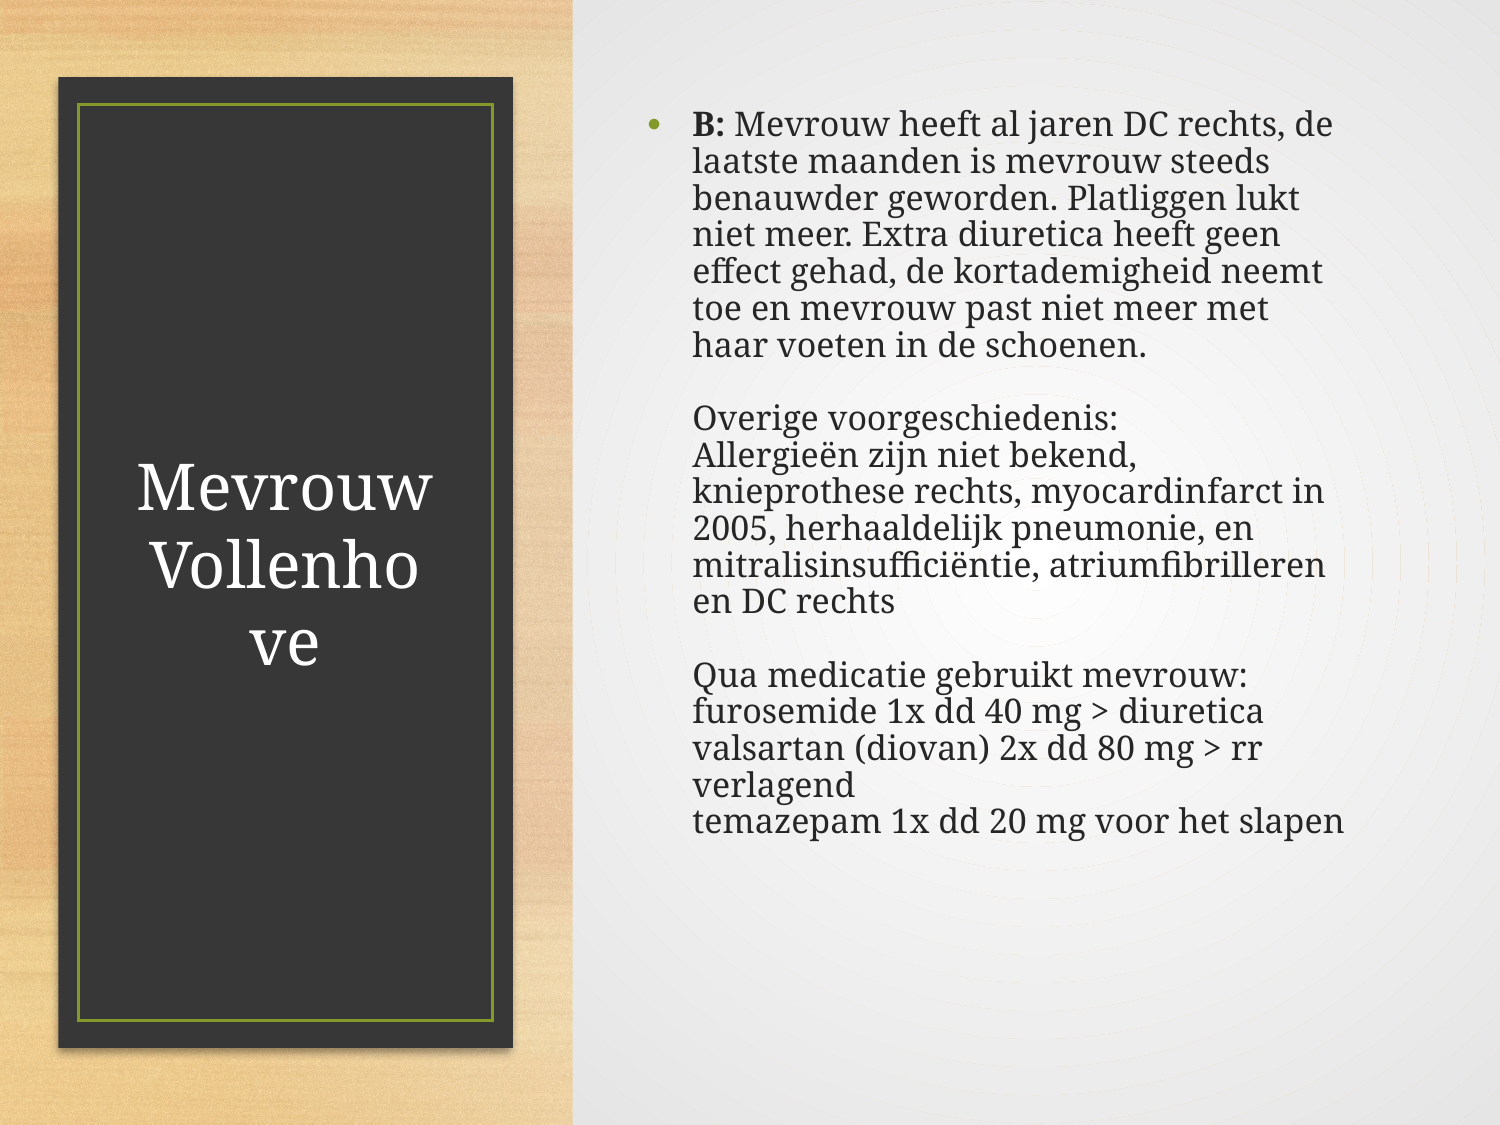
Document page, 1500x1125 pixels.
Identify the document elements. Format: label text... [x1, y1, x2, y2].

text_box [571, 0, 1500, 1125]
text_box [57, 76, 514, 1049]
list B: Mevrouw heeft al jaren DC rechts, de laatste maanden is mevrouw steeds benauwder geworden. Platliggen lukt niet meer. Extra diuretica heeft geen effect gehad, de kortademigheid neemt toe en mevrouw past niet meer met haar voeten in de schoenen. Overige voorgeschiedenis: Allergieën zijn niet bekend, knieprothese rechts, myocardinfarct in 2005, herhaaldelijk pneumonie, en mitralisinsufficiëntie, atriumfibrilleren en DC rechts Qua medicatie gebruikt mevrouw: furosemide 1x dd 40 mg > diuretica valsartan (diovan) 2x dd 80 mg > rr verlagend temazepam 1x dd 20 mg voor het slapen [632, 77, 1365, 964]
title Mevrouw Vollenhove [117, 156, 454, 968]
text_box [0, 0, 571, 1125]
text_box [78, 103, 493, 1021]
